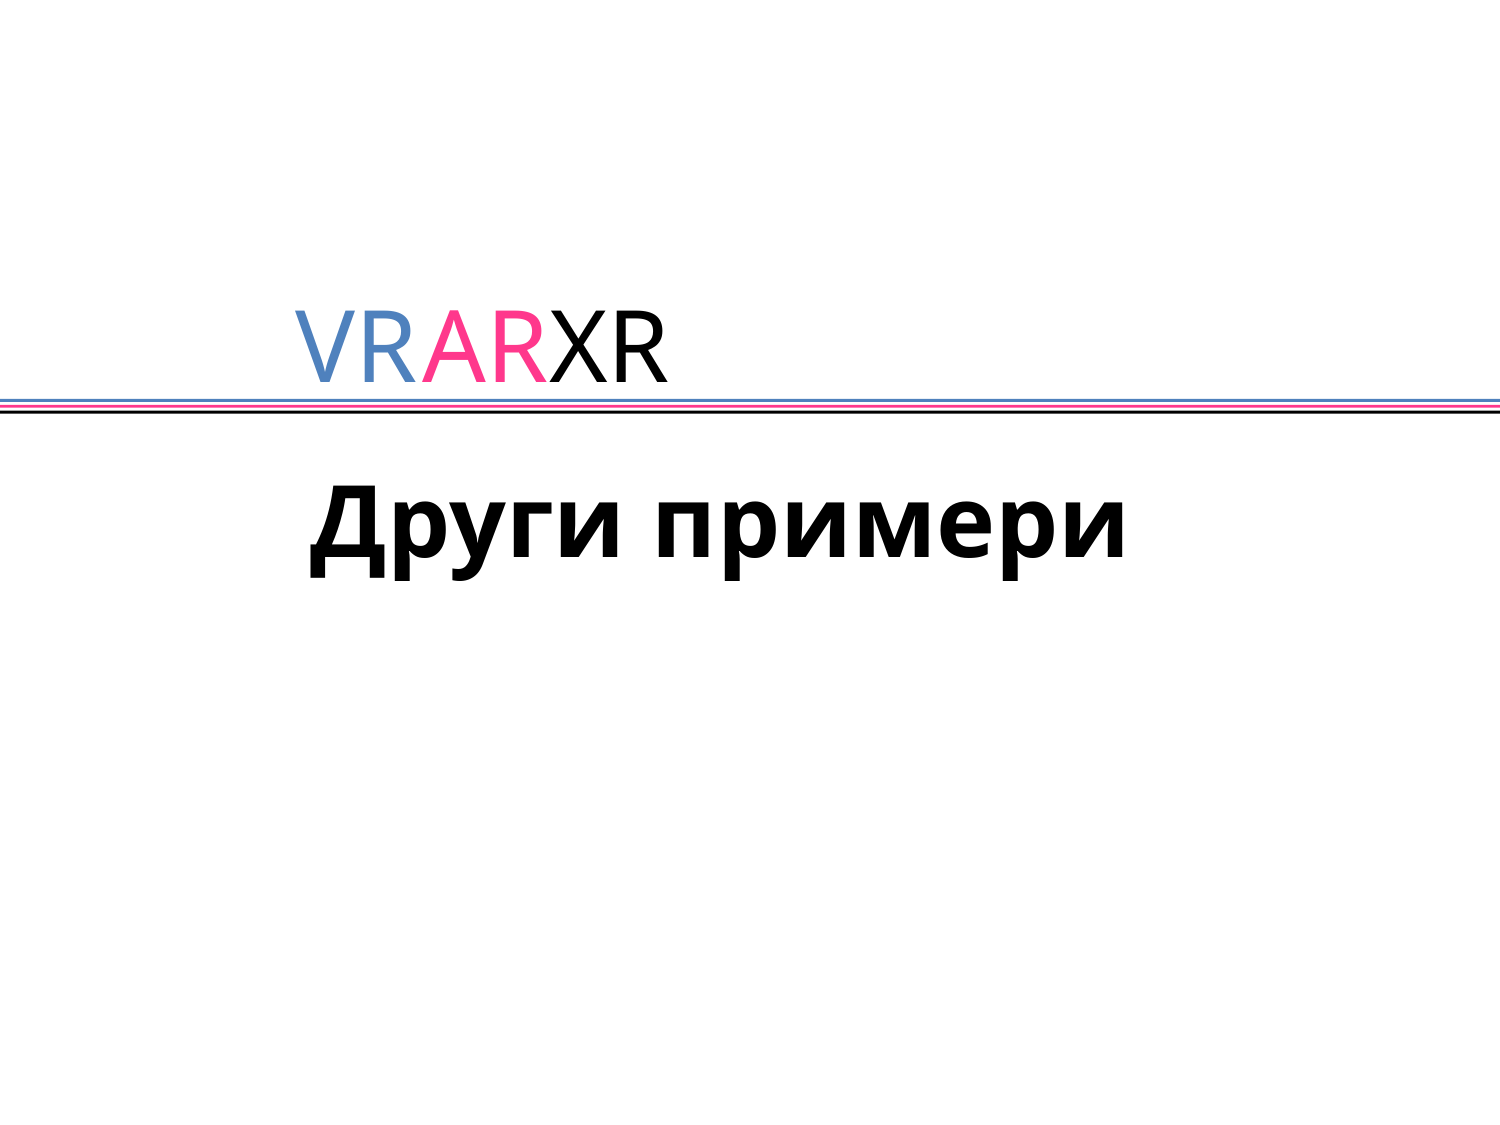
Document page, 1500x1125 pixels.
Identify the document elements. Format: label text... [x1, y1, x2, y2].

list Други примери [295, 450, 1450, 563]
